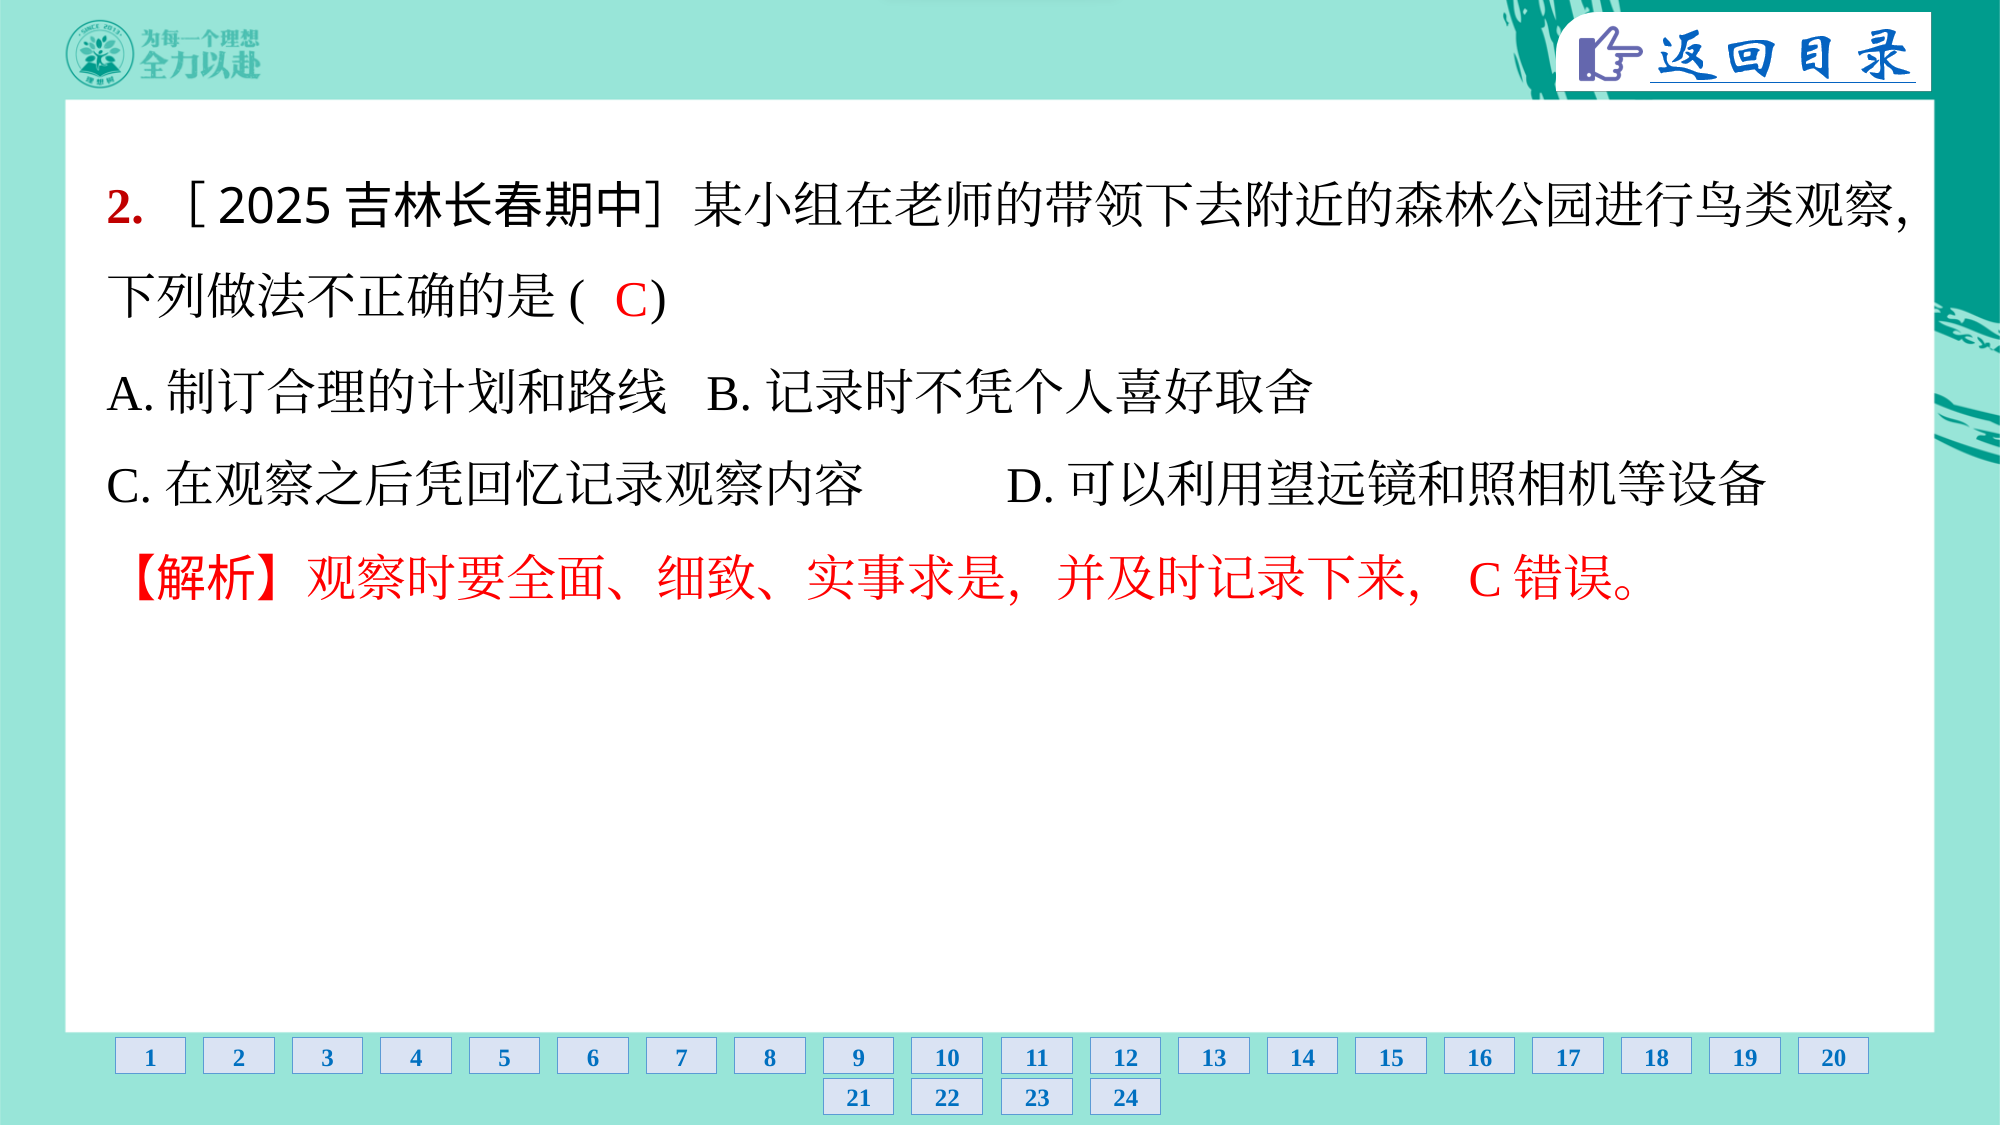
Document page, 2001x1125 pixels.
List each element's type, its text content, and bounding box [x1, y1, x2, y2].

text_box C [596, 234, 667, 327]
text_box 2.［2025吉林长春期中］某小组在老师的带领下去附近的森林公园进行鸟类观察， 下列做法不正确的是( ) [106, 141, 1895, 325]
text_box A.制订合理的计划和路线 B.记录时不凭个人喜好取舍 C.在观察之后凭回忆记录观察内容 D.可以利用望远镜和照相机等设备 [106, 329, 1895, 513]
picture [0, 0, 2000, 1125]
text_box 【解析】观察时要全面、细致、实事求是，并及时记录下来，C错误。 [106, 518, 1895, 607]
